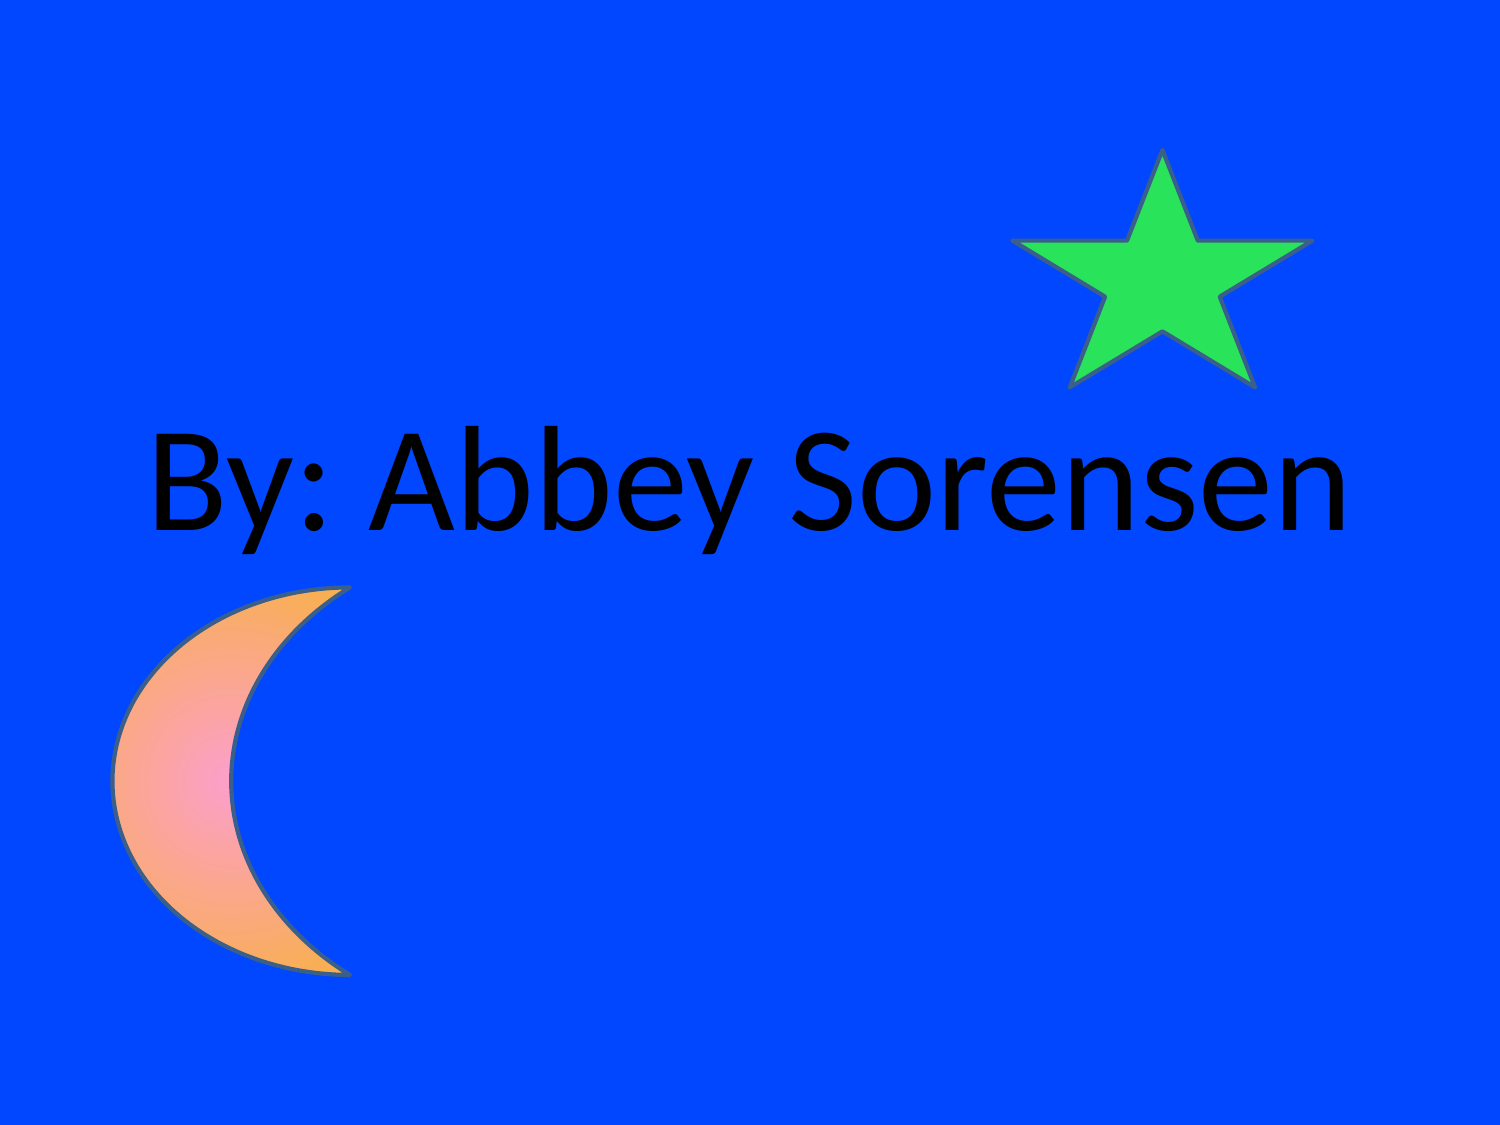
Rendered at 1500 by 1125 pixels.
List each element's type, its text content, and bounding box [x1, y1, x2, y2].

title By: Abbey Sorensen [112, 349, 1388, 591]
text_box [1010, 147, 1315, 390]
text_box [110, 585, 352, 978]
